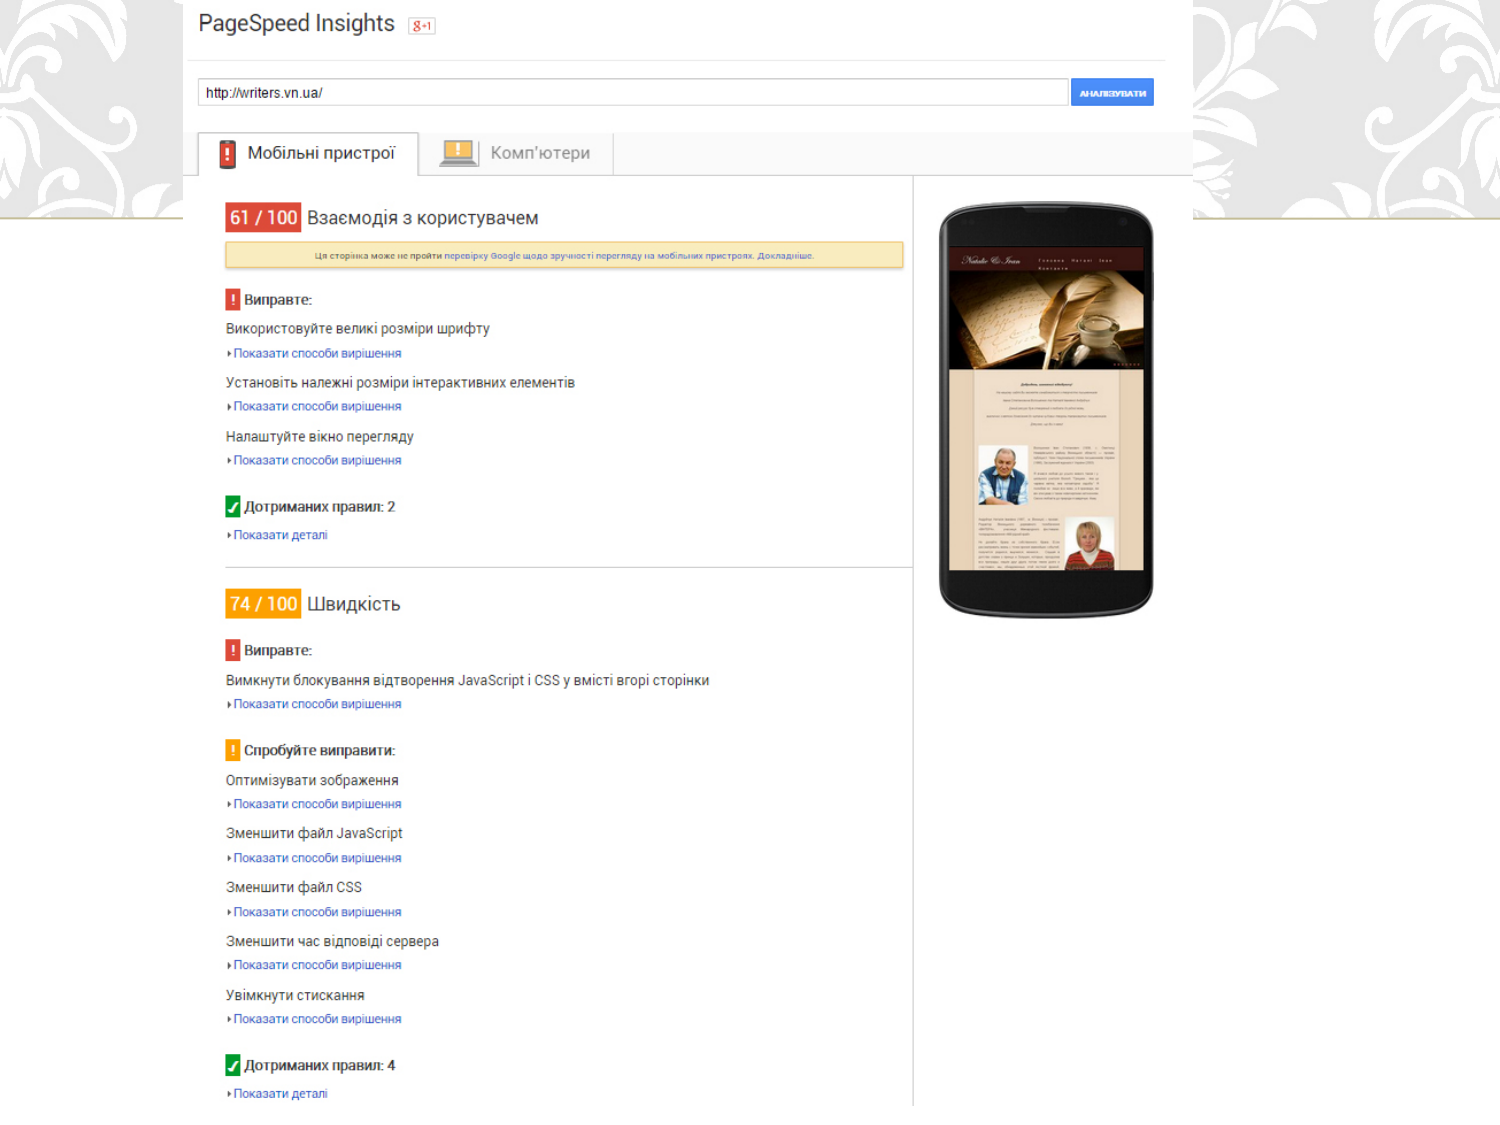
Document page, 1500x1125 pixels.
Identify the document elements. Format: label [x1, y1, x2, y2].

list [182, 0, 1193, 1107]
